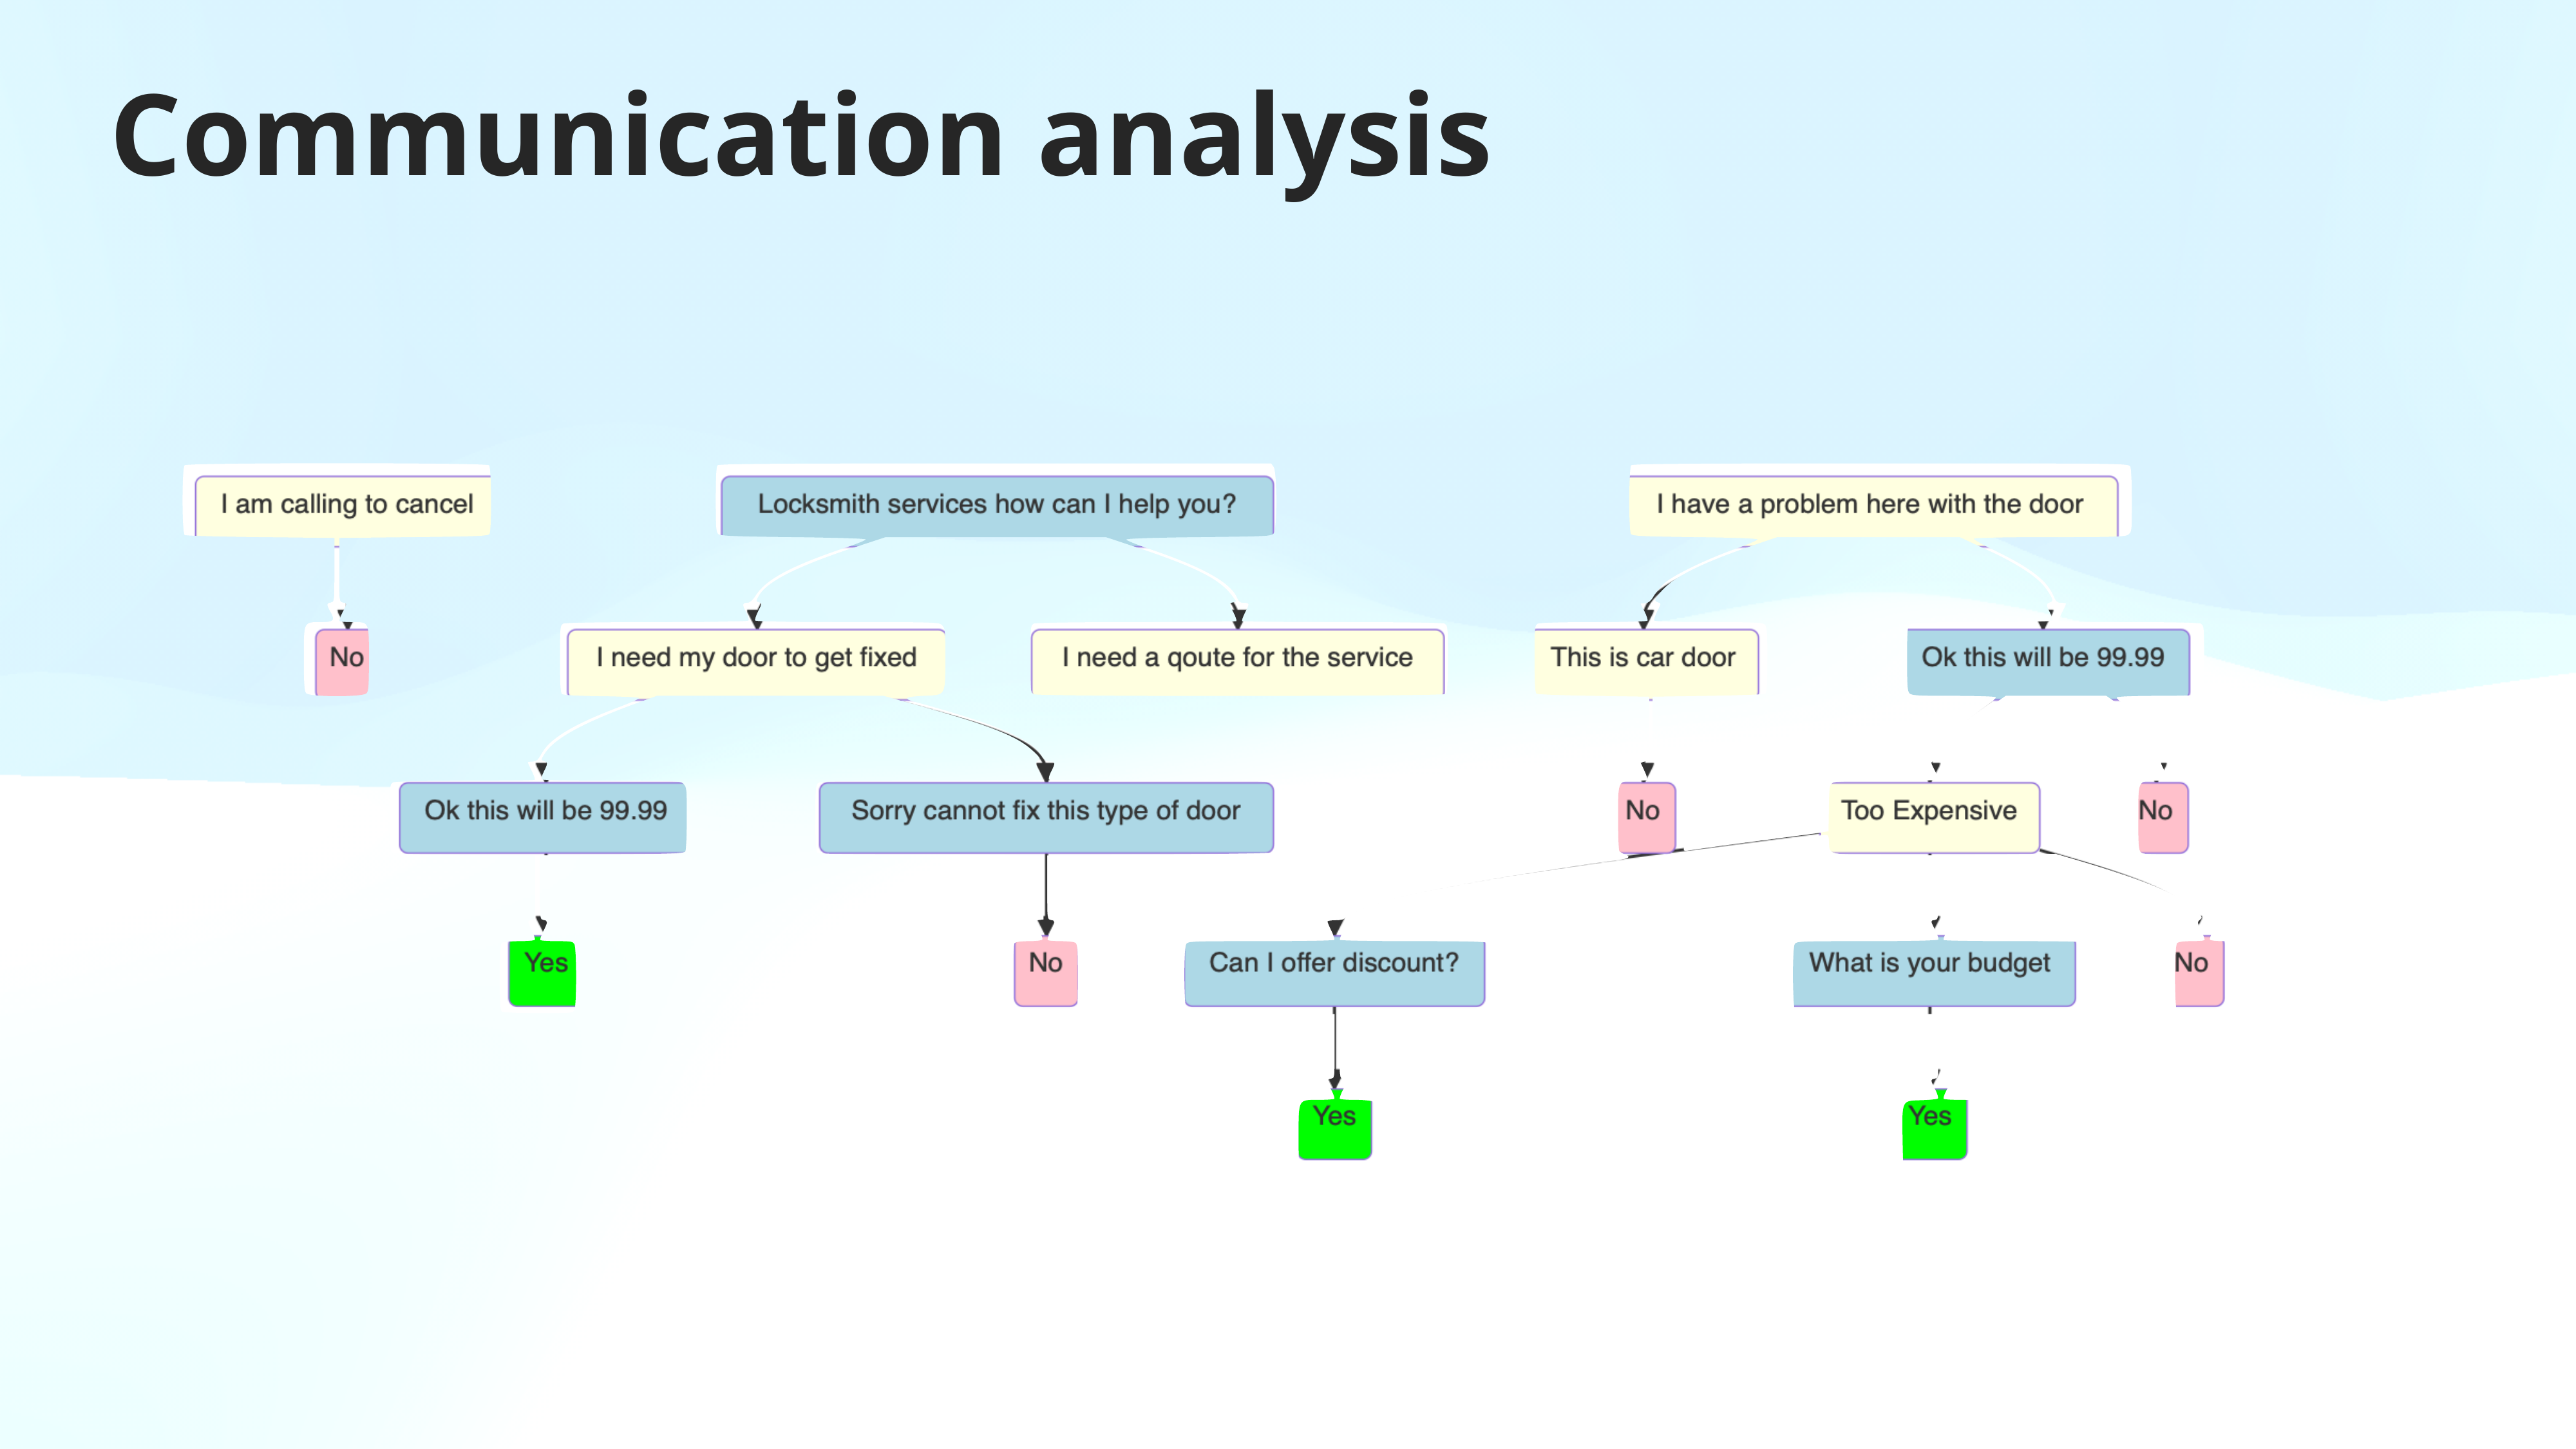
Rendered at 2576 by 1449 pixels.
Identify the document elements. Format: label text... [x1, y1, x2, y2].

picture [0, 0, 2576, 1449]
text_box Communication analysis [105, 57, 1842, 203]
